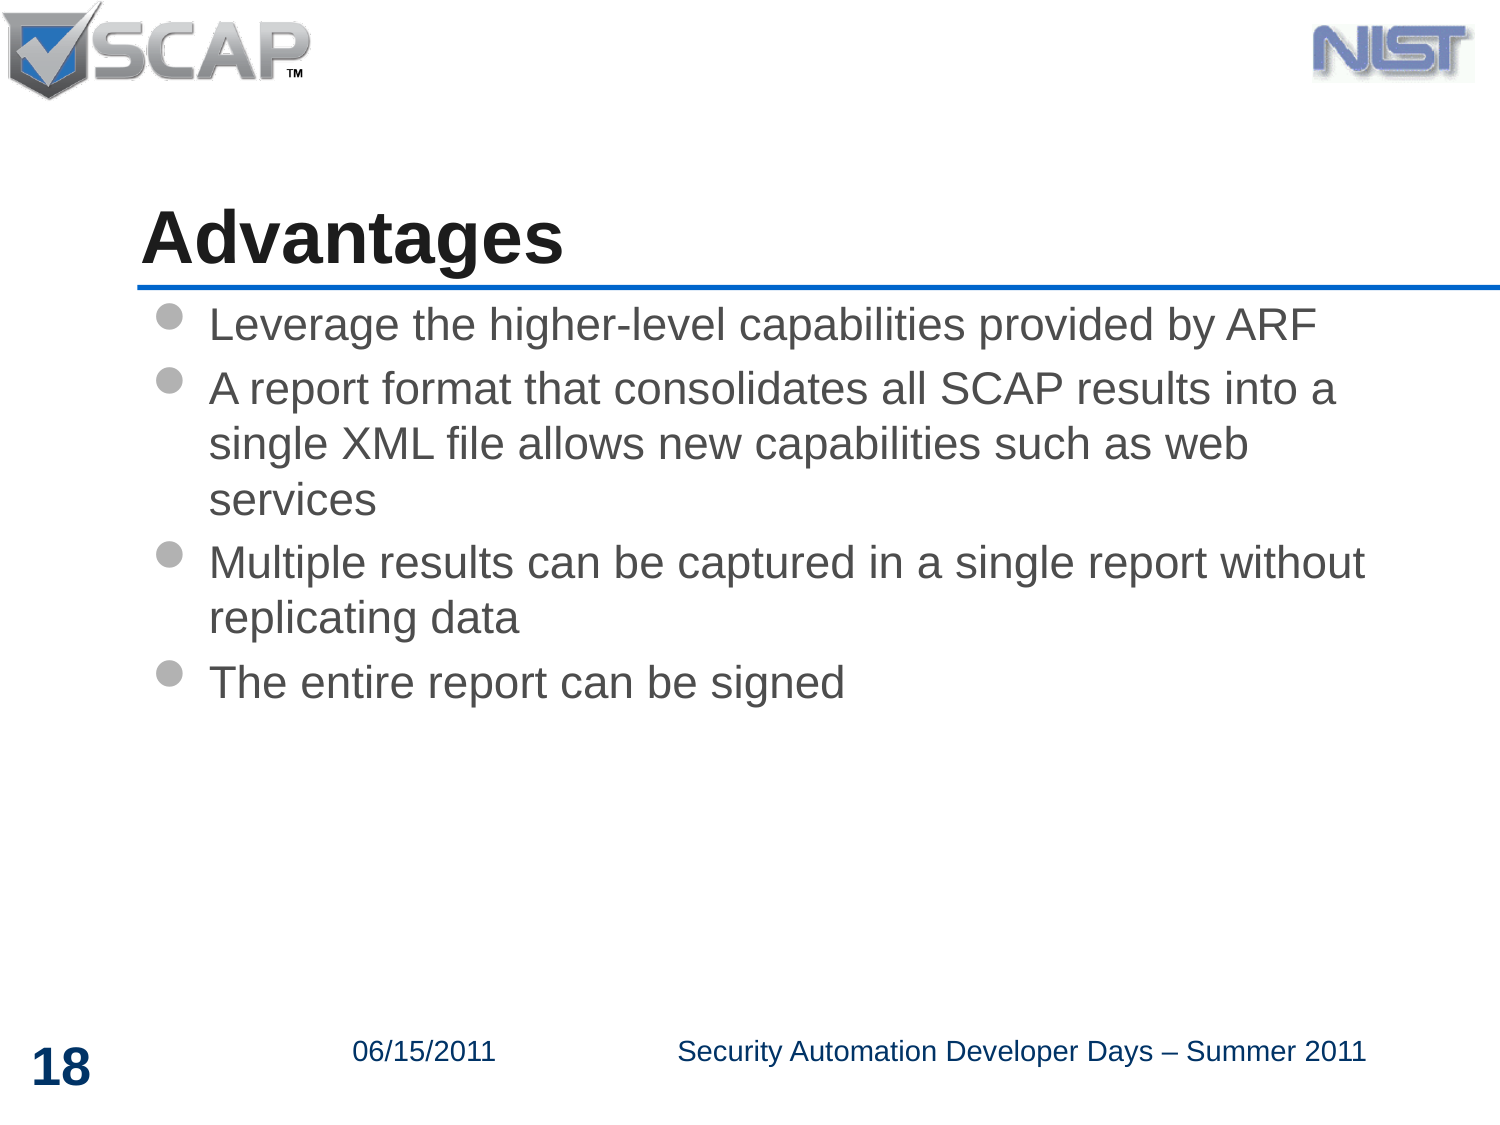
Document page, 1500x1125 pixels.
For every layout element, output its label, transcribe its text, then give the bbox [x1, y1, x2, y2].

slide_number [337, 1025, 662, 1103]
footer Security Automation Developer Days – Summer 2011 [662, 1025, 1426, 1103]
slide_number 18 [13, 1023, 111, 1105]
picture [0, 0, 313, 103]
picture [1312, 24, 1475, 83]
list Leverage the higher-level capabilities provided by ARF A report format that consolidates all SCAP results into a single XML file allows new capabilities such as web services Multiple results can be captured in a single report without replicating data The entire report can be signed [137, 287, 1400, 1026]
title Advantages [124, 99, 1426, 288]
